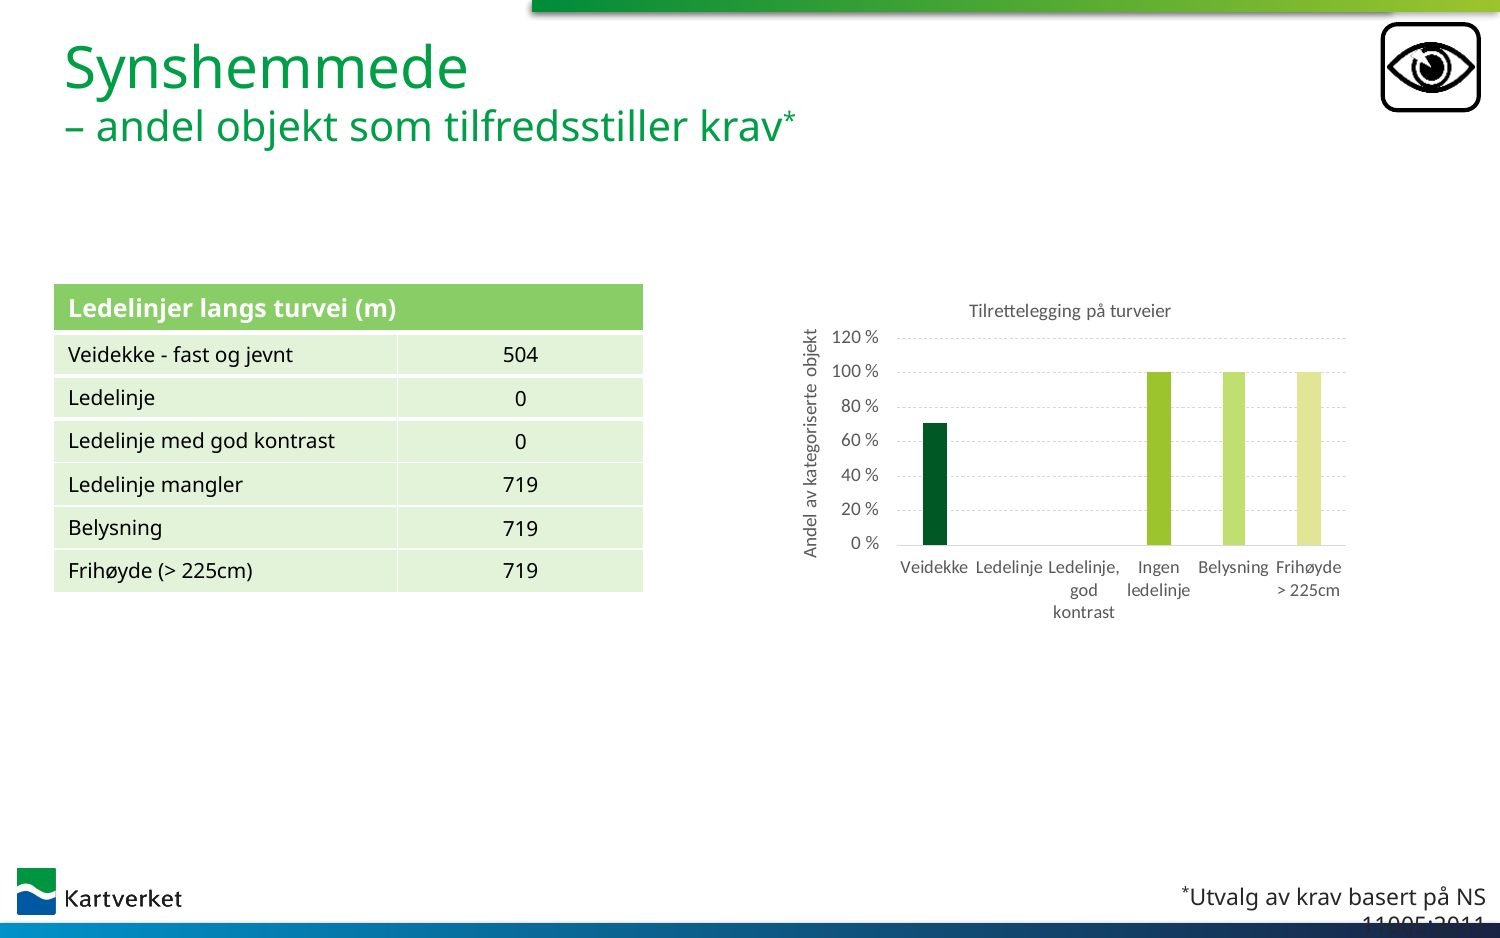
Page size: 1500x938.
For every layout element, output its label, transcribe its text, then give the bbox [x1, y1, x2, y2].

text_box Synshemmede – andel objekt som tilfredsstiller krav* [49, 24, 1431, 158]
table_cell 719 [398, 463, 643, 505]
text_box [1382, 24, 1480, 111]
table_cell Veidekke - fast og jevnt [54, 335, 397, 374]
text_box *Utvalg av krav basert på NS 11005:2011 [1068, 873, 1500, 938]
picture [791, 291, 1349, 630]
table_cell 719 [398, 550, 643, 592]
table_header Ledelinjer langs turvei (m) [54, 284, 643, 330]
table_cell Ledelinje [54, 378, 397, 417]
table_cell Frihøyde (> 225cm) [54, 550, 397, 592]
table_cell Ledelinje mangler [54, 463, 397, 505]
table_cell 0 [398, 421, 643, 462]
table_cell 504 [398, 335, 643, 374]
table_cell 0 [398, 378, 643, 417]
table_cell Belysning [54, 507, 397, 548]
table_cell 719 [398, 507, 643, 548]
table_cell Ledelinje med god kontrast [54, 421, 397, 462]
